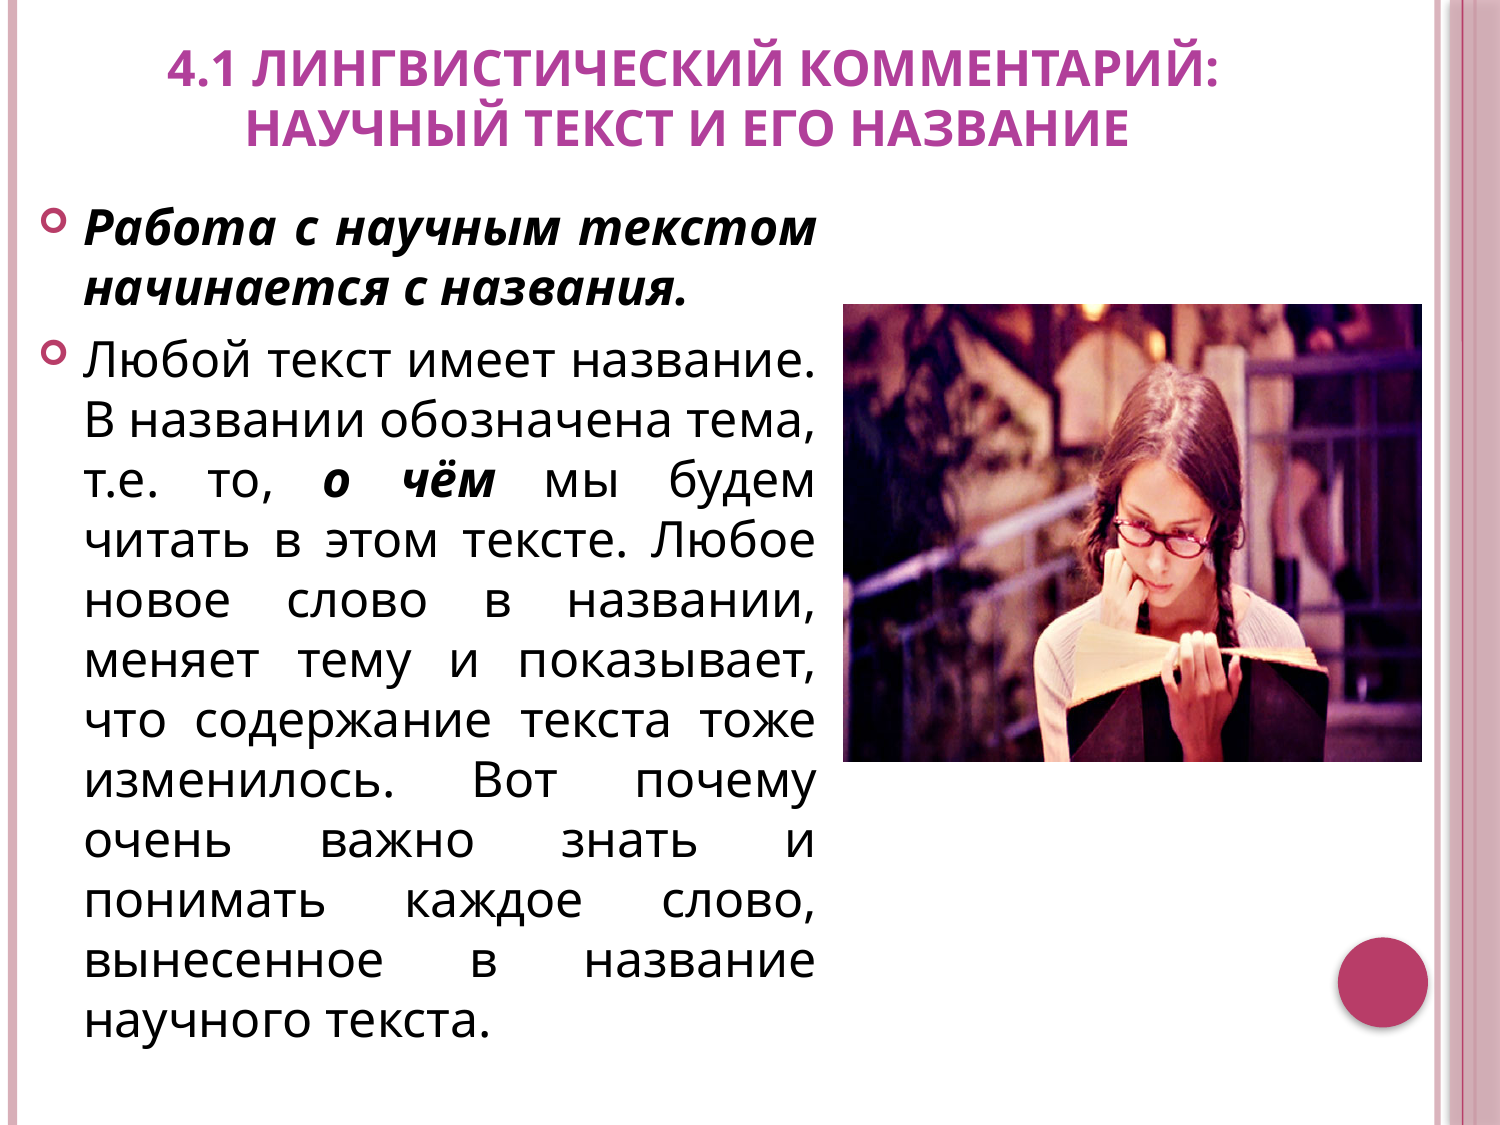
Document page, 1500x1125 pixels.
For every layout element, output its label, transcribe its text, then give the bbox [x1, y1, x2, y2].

title 4.1 Лингвистический комментарий: Научный текст и его название [75, 45, 1300, 164]
picture [843, 304, 1422, 763]
list Работа с научным текстом начинается с названия. Любой текст имеет название. В названии обозначена тема, т.е. то, о чём мы будем читать в этом тексте. Любое новое слово в названии, меняет тему и показывает, что содержание текста тоже изменилось. Вот почему очень важно знать и понимать каждое слово, вынесенное в название научного текста. [23, 187, 832, 1102]
